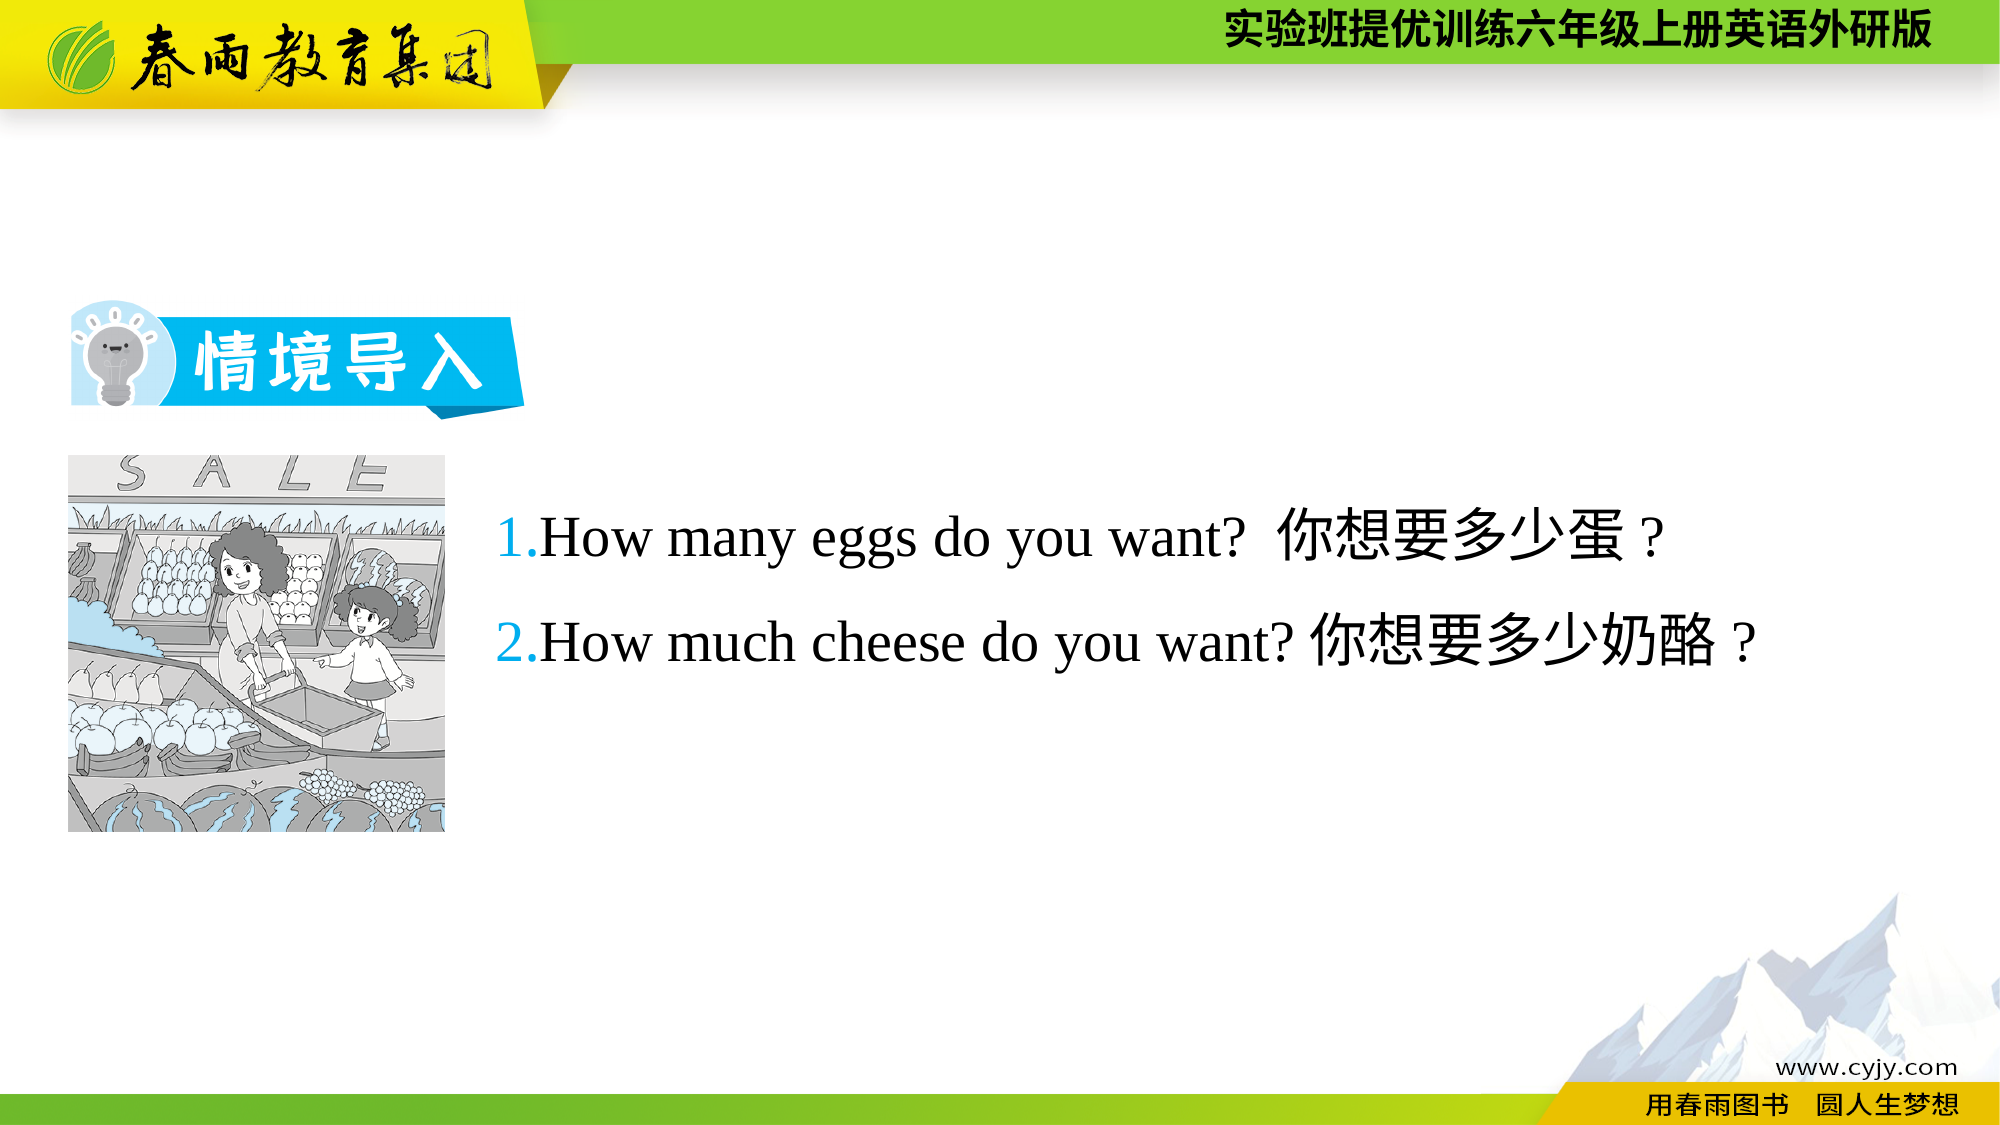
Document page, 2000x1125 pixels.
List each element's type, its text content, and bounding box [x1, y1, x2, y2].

list 1.How many eggs do you want? 你想要多少蛋? 2.How much cheese do you want?你想要多少奶酪? [480, 455, 1945, 670]
picture [0, 0, 2000, 1125]
